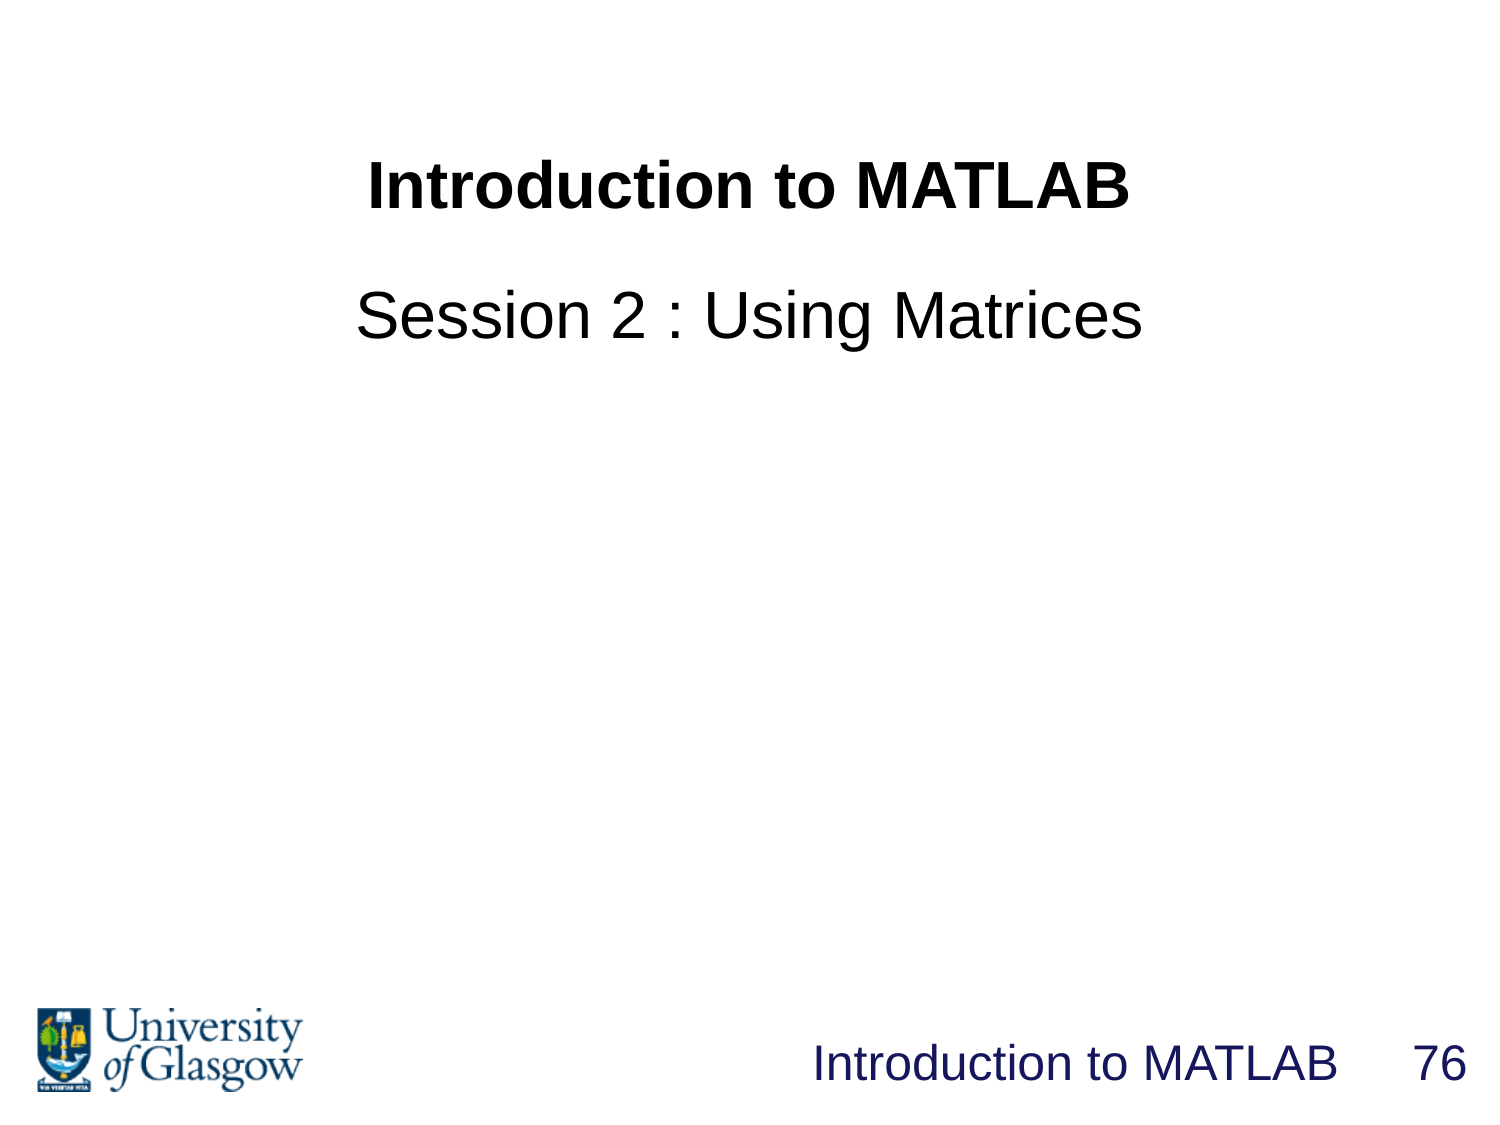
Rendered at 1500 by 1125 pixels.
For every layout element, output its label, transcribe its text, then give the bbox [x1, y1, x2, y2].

text_box Introduction to MATLAB [112, 61, 1388, 303]
text_box Session 2 : Using Matrices [224, 263, 1275, 552]
picture [37, 1008, 303, 1092]
